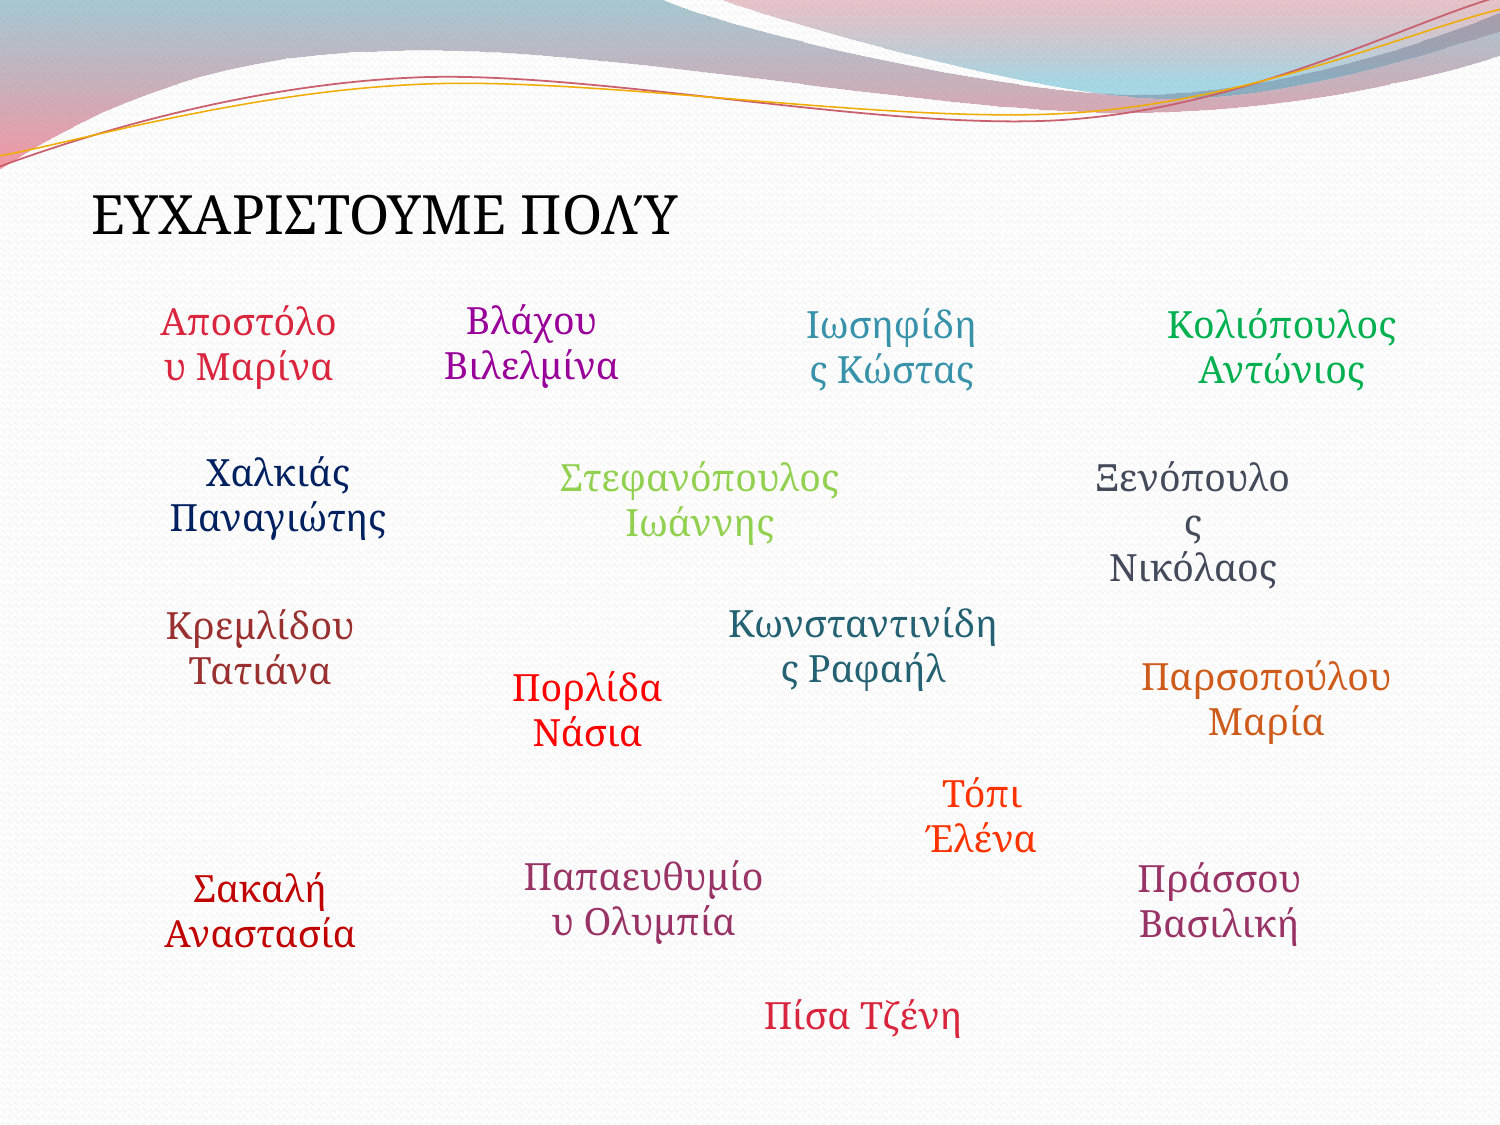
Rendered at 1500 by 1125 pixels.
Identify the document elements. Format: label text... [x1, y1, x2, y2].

text_box Κρεμλίδου Τατιάνα [136, 595, 385, 700]
text_box Ξενόπουλος Νικόλαος [1080, 446, 1306, 597]
text_box Τόπι Έλένα [893, 762, 1071, 868]
list ΕΥΧΑΡΙΣΤΟΥΜΕ ΠΟΛΎ [76, 172, 1427, 893]
text_box Κολιόπουλος Αντώνιος [1104, 293, 1459, 443]
text_box Κωνσταντινίδης Ραφαήλ [709, 592, 1017, 698]
text_box Πράσσου Βασιλική [1086, 848, 1353, 953]
text_box Πορλίδα Νάσια [475, 656, 700, 762]
text_box Παπαευθυμίου Ολυμπία [501, 845, 786, 951]
text_box Αποστόλου Μαρίνα [136, 290, 362, 396]
text_box Σακαλή Αναστασία [124, 857, 397, 963]
text_box Στεφανόπουλος Ιωάννης [522, 446, 877, 552]
text_box Ιωσηφίδης Κώστας [785, 293, 998, 398]
text_box Χαλκιάς Παναγιώτης [112, 442, 443, 547]
text_box Παρσοπούλου Μαρία [1118, 645, 1414, 751]
text_box Πίσα Τζένη [748, 985, 978, 1045]
text_box Βλάχου Βιλελμίνα [419, 289, 644, 395]
